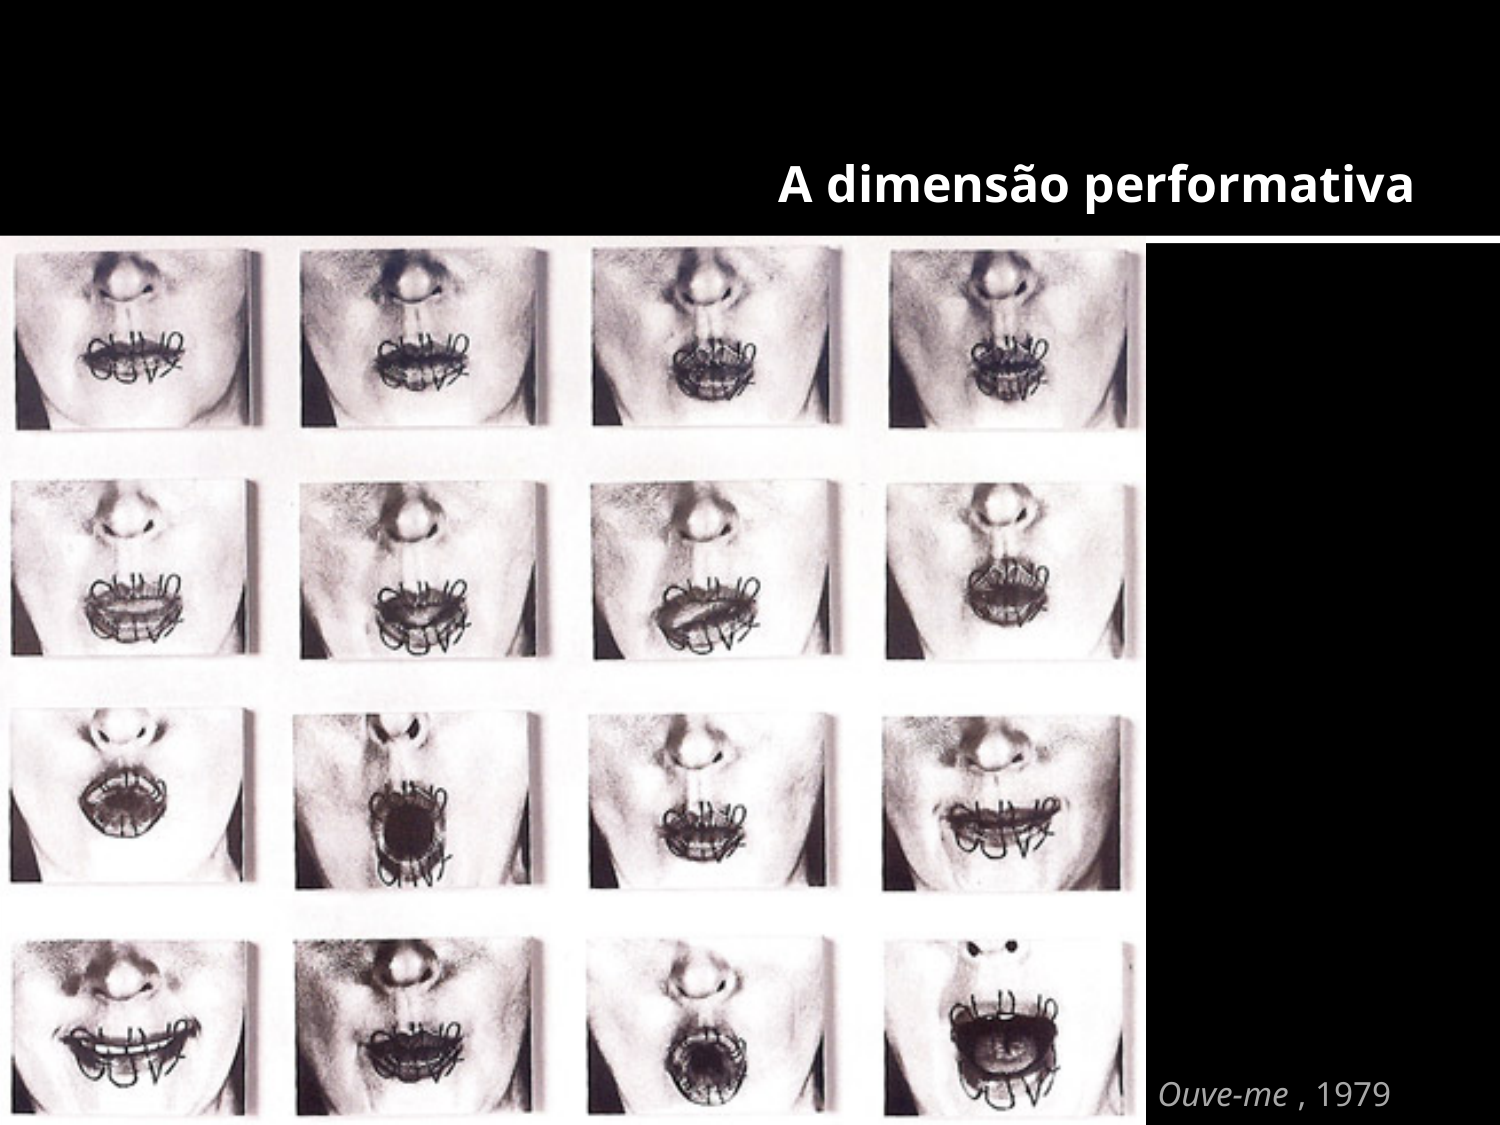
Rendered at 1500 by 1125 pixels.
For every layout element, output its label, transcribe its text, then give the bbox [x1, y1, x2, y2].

text_box A dimensão performativa [572, 125, 1424, 239]
text_box Ouve-me , 1979 [1151, 1058, 1424, 1125]
picture [0, 236, 1146, 1125]
